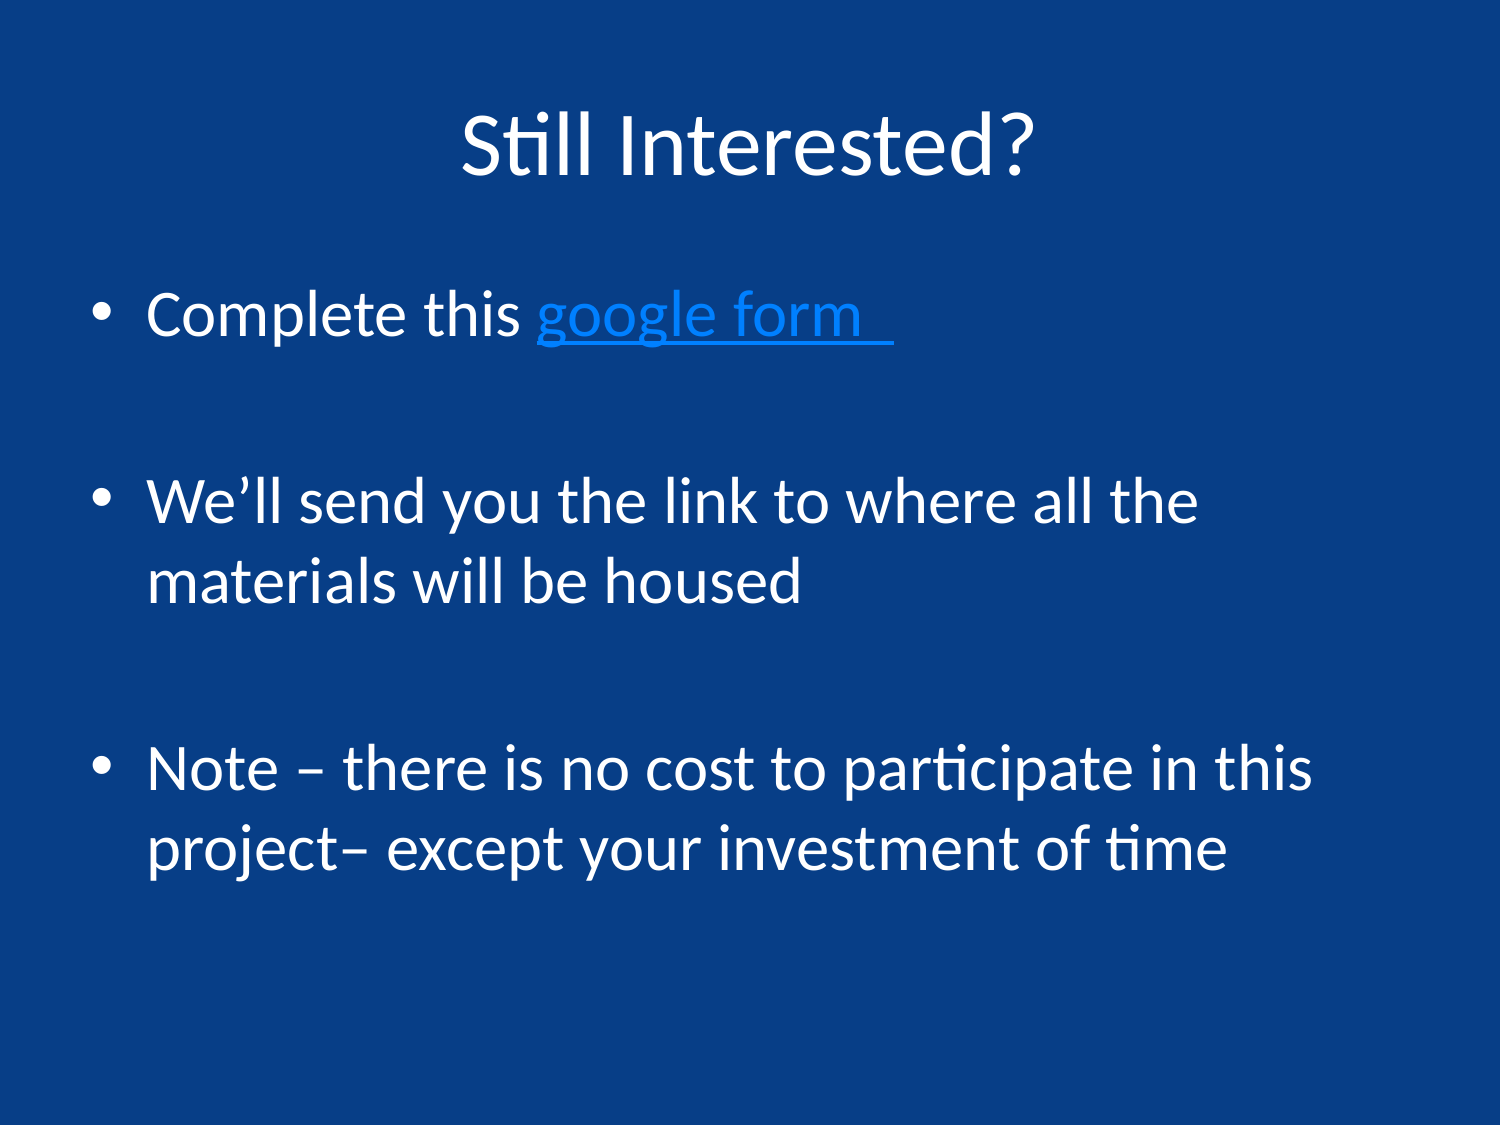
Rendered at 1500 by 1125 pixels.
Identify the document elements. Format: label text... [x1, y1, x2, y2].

title Still Interested? [75, 45, 1425, 233]
list Complete this google form We’ll send you the link to where all the materials will be housed Note – there is no cost to participate in this project– except your investment of time [75, 262, 1425, 1005]
